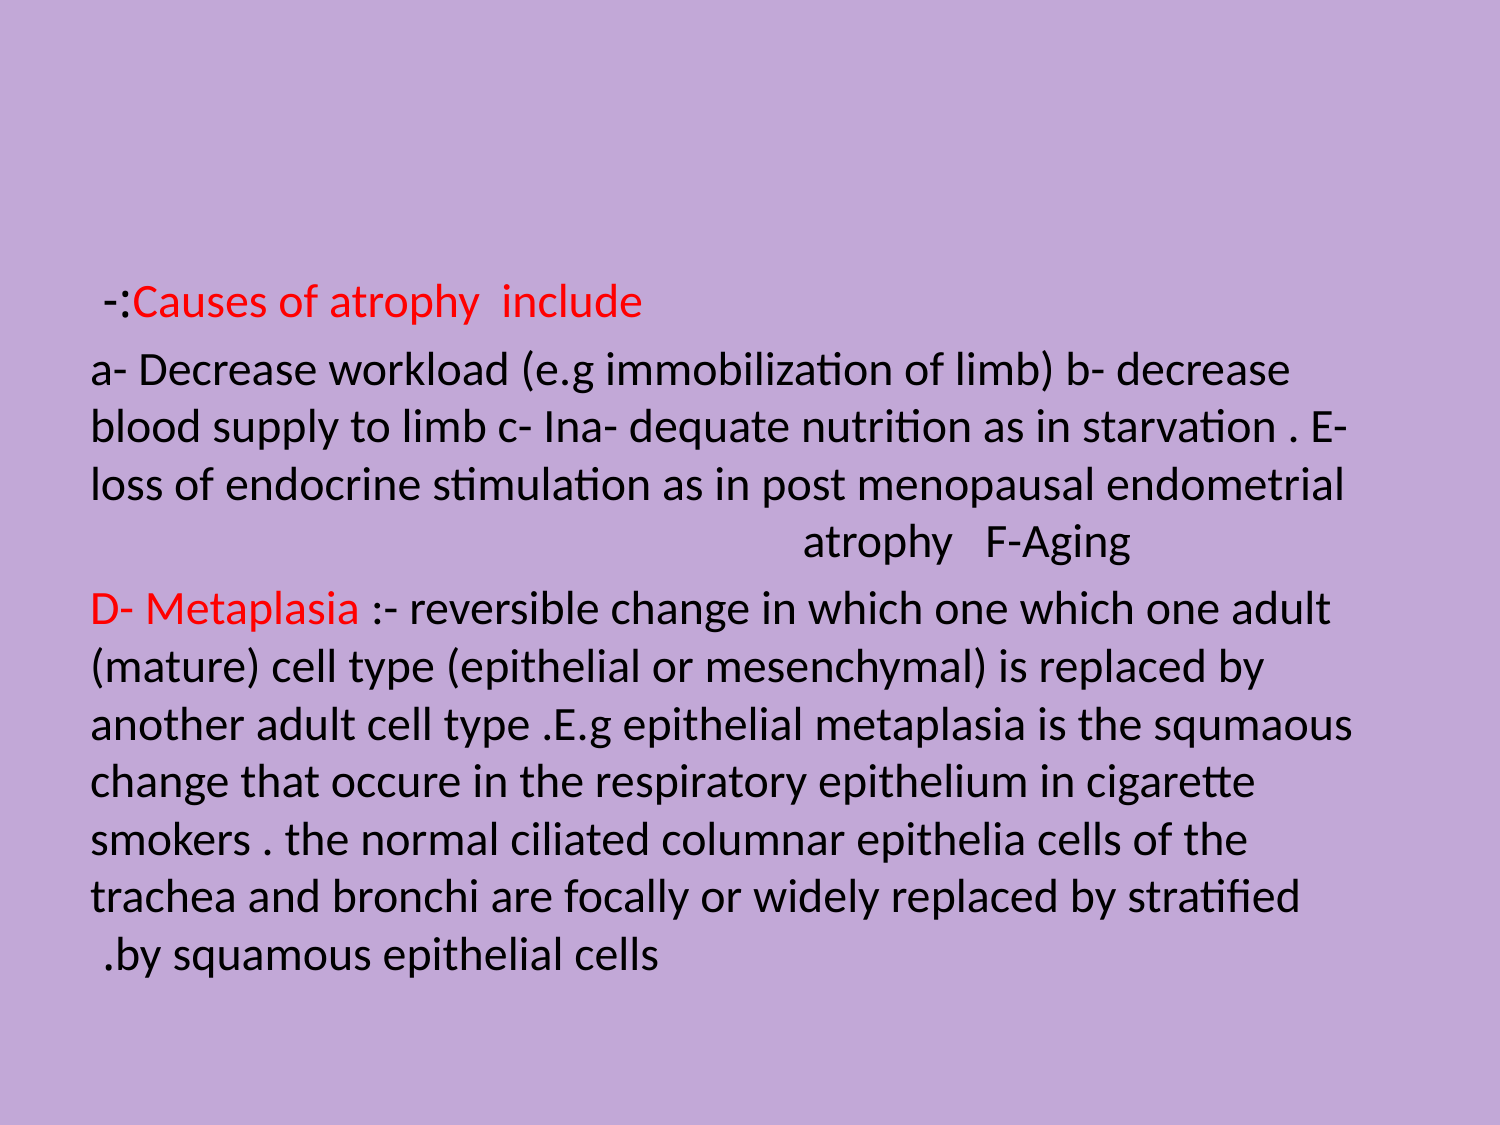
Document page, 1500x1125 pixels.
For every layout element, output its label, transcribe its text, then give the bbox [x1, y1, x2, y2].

list Causes of atrophy include:- a- Decrease workload (e.g immobilization of limb) b- decrease blood supply to limb c- Ina- dequate nutrition as in starvation . E- loss of endocrine stimulation as in post menopausal endometrial atrophy F-Aging D- Metaplasia :- reversible change in which one which one adult (mature) cell type (epithelial or mesenchymal) is replaced by another adult cell type .E.g epithelial metaplasia is the squmaous change that occure in the respiratory epithelium in cigarette smokers . the normal ciliated columnar epithelia cells of the trachea and bronchi are focally or widely replaced by stratified by squamous epithelial cells. [75, 262, 1425, 1005]
